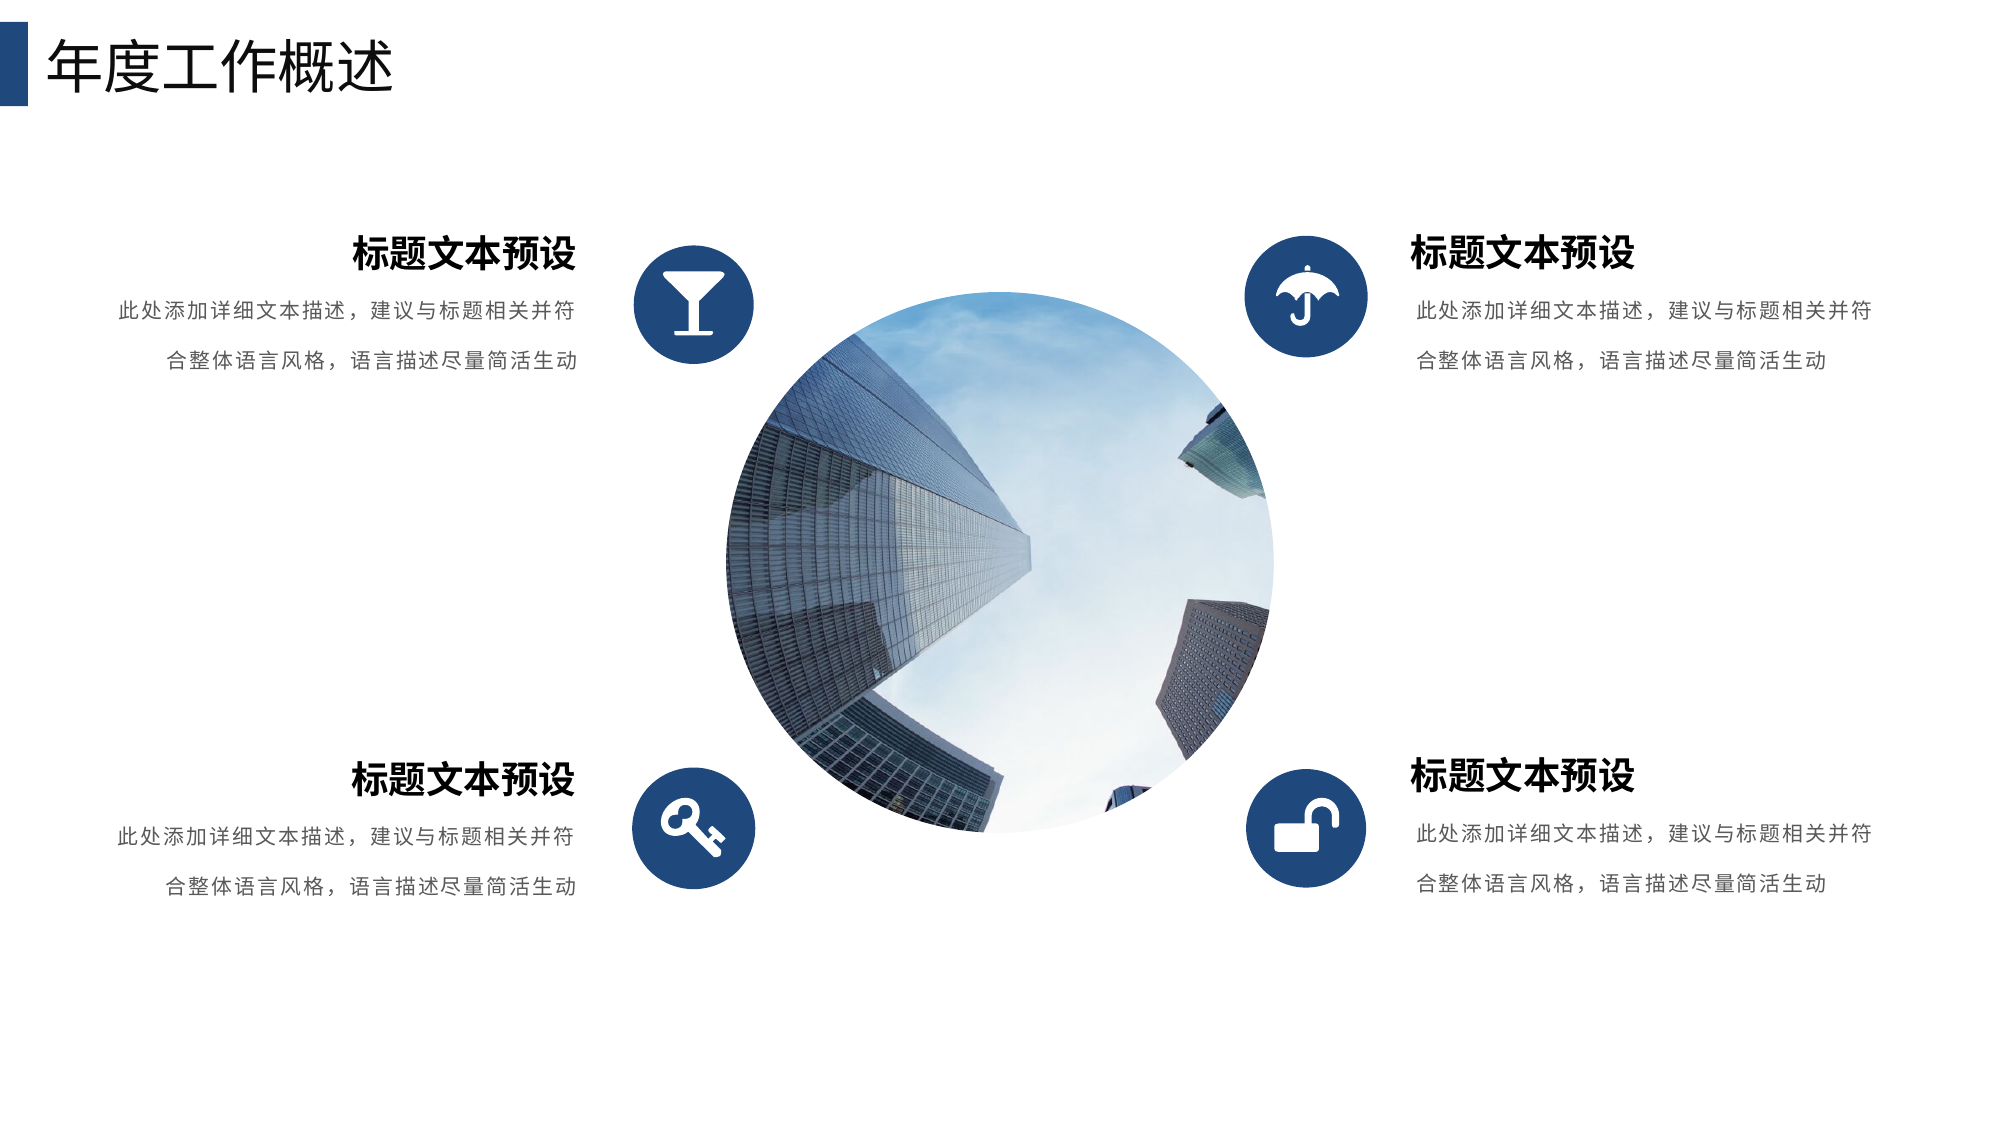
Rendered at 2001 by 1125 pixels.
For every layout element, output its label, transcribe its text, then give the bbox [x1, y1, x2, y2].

text_box 标题文本预设 [1395, 221, 1657, 282]
text_box 年度工作概述 [0, 21, 879, 125]
text_box 标题文本预设 [1395, 745, 1657, 805]
text_box 此处添加详细文本描述，建议与标题相关并符合整体语言风格，语言描述尽量简活生动 [1416, 795, 1879, 980]
text_box [0, 20, 30, 108]
text_box [726, 291, 1274, 833]
text_box 此处添加详细文本描述，建议与标题相关并符合整体语言风格，语言描述尽量简活生动 [1416, 272, 1879, 456]
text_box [1245, 768, 1367, 888]
text_box 此处添加详细文本描述，建议与标题相关并符合整体语言风格，语言描述尽量简活生动 [114, 272, 578, 456]
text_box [633, 768, 754, 888]
text_box 此处添加详细文本描述，建议与标题相关并符合整体语言风格，语言描述尽量简活生动 [113, 799, 577, 983]
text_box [1245, 237, 1367, 357]
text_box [633, 245, 754, 365]
text_box 标题文本预设 [337, 222, 598, 282]
text_box 标题文本预设 [336, 748, 597, 809]
